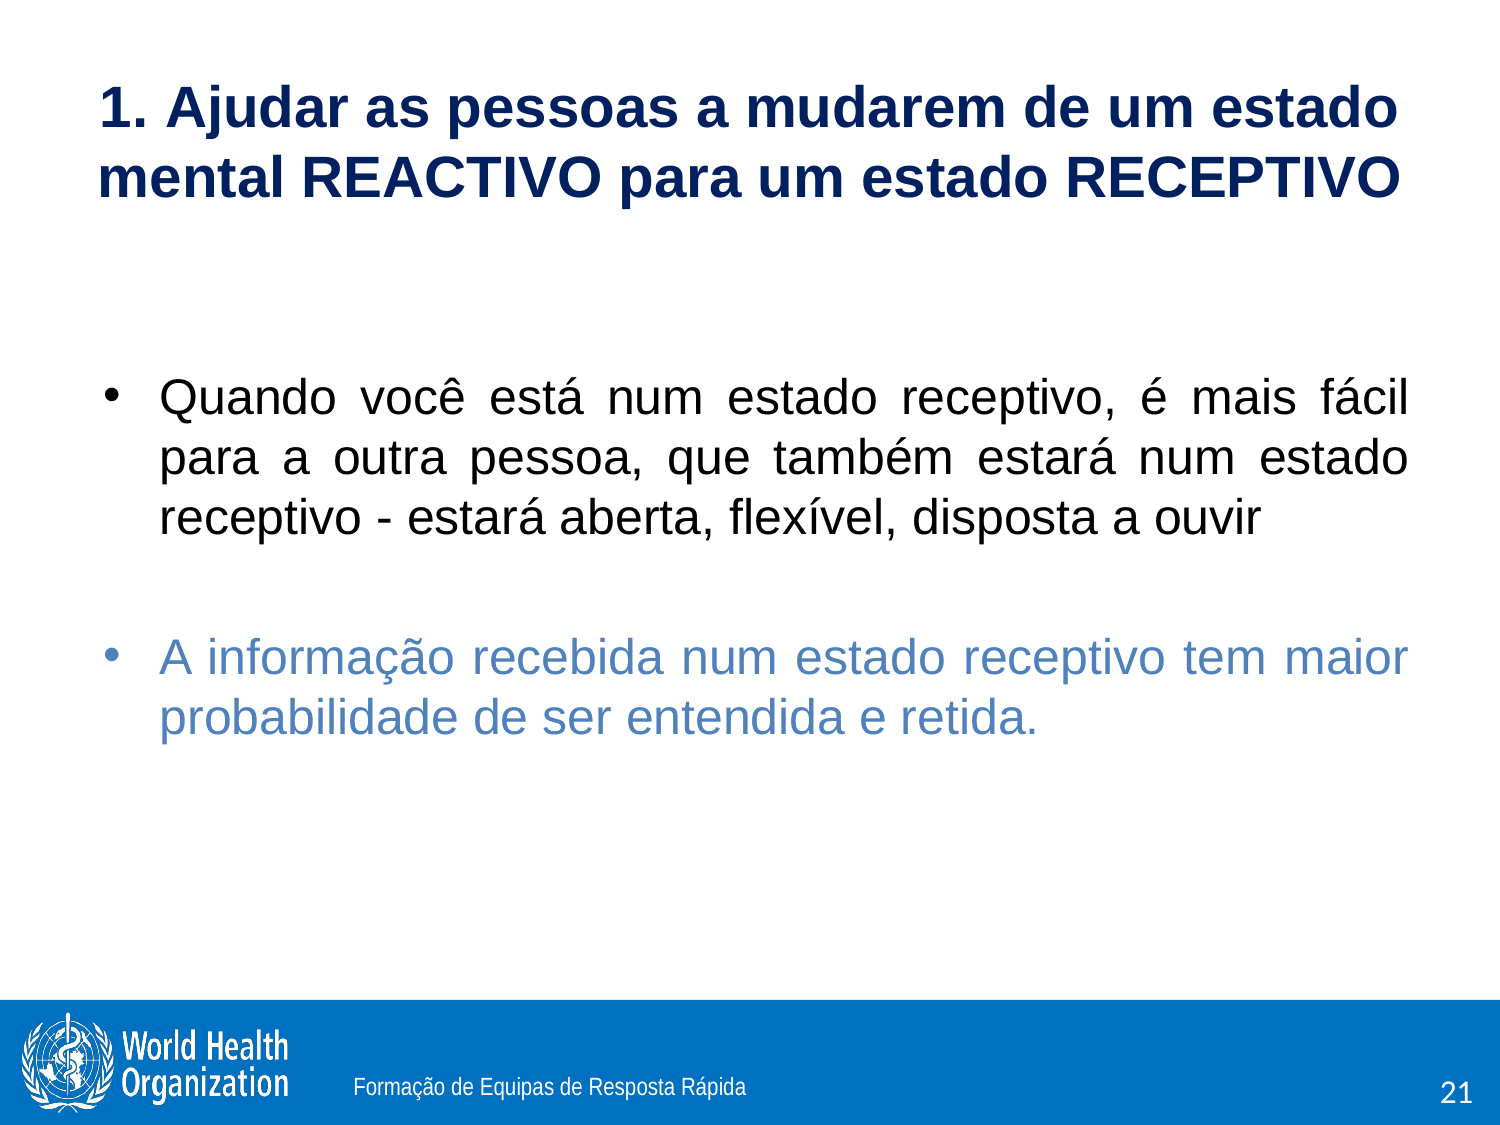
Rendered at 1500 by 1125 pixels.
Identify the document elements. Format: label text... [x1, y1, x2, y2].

picture [21, 1012, 288, 1113]
list Quando você está num estado receptivo, é mais fácil para a outra pessoa, que também estará num estado receptivo - estará aberta, flexível, disposta a ouvir A informação recebida num estado receptivo tem maior probabilidade de ser entendida e retida. [88, 356, 1425, 1005]
title 1. Ajudar as pessoas a mudarem de um estado mental REACTIVO para um estado RECEPTIVO [75, 45, 1425, 233]
